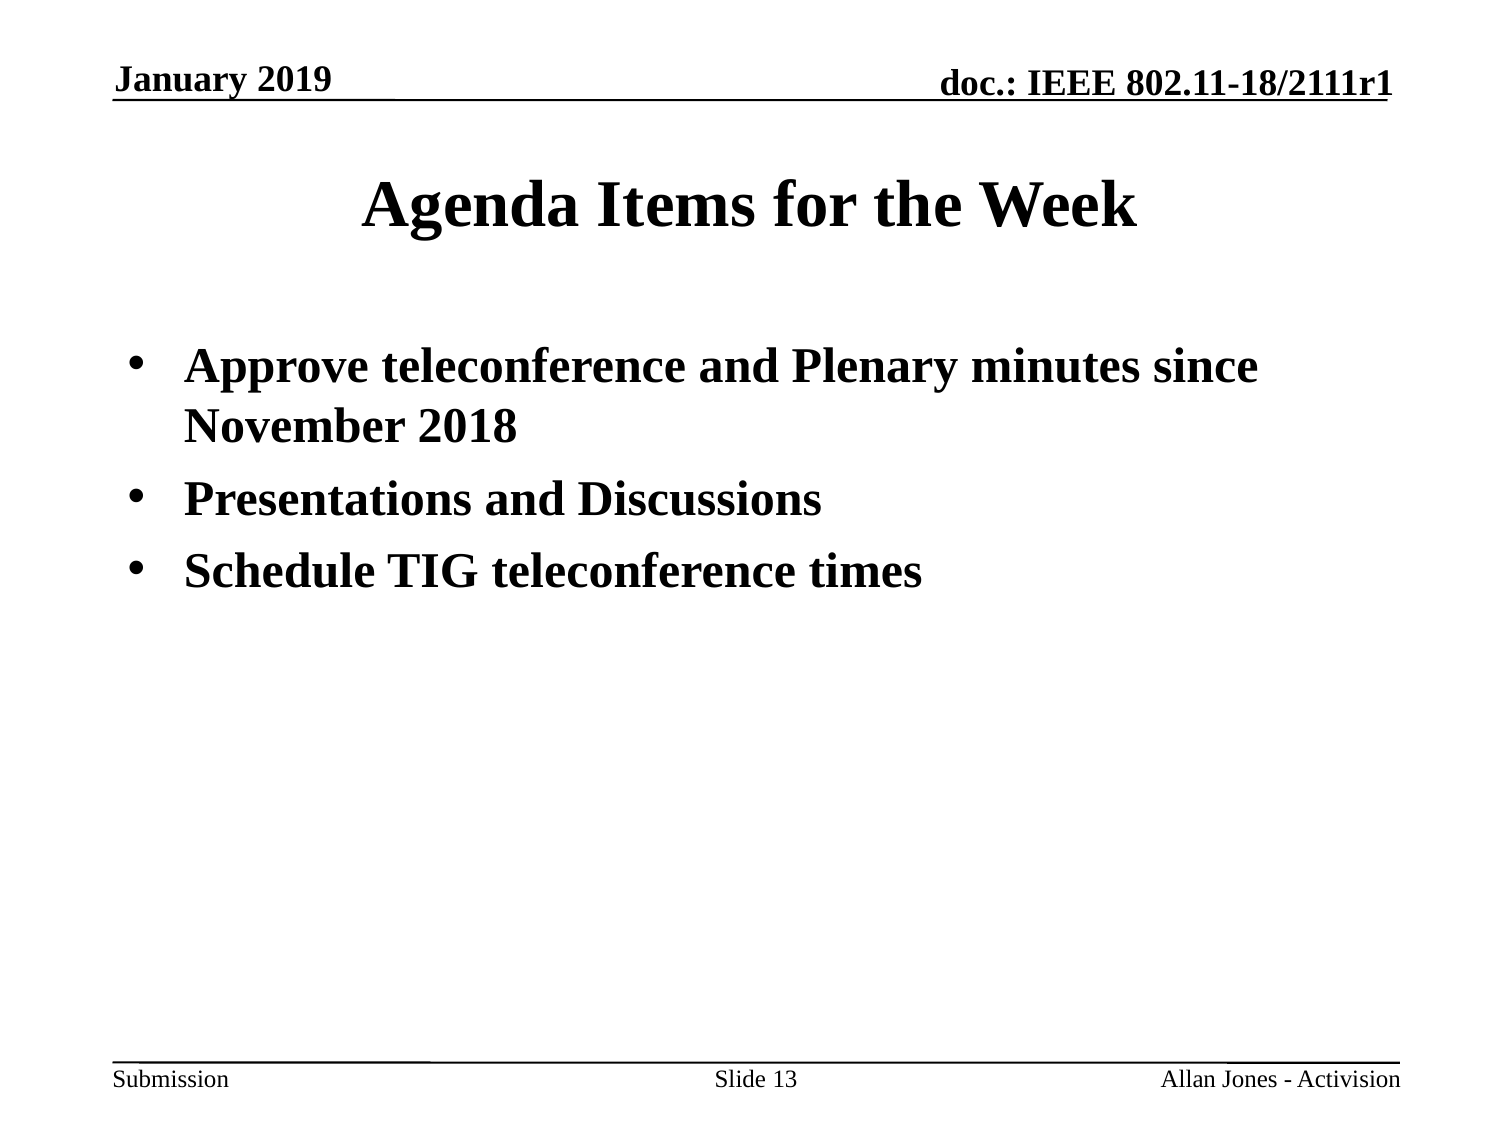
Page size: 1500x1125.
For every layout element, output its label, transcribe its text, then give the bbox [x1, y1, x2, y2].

title Agenda Items for the Week [112, 112, 1388, 288]
slide_number Slide 13 [712, 1061, 800, 1123]
footer Allan Jones - Activision [902, 1061, 1402, 1093]
list Approve teleconference and Plenary minutes since November 2018 Presentations and Discussions Schedule TIG teleconference times [112, 324, 1388, 1000]
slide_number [114, 54, 493, 100]
